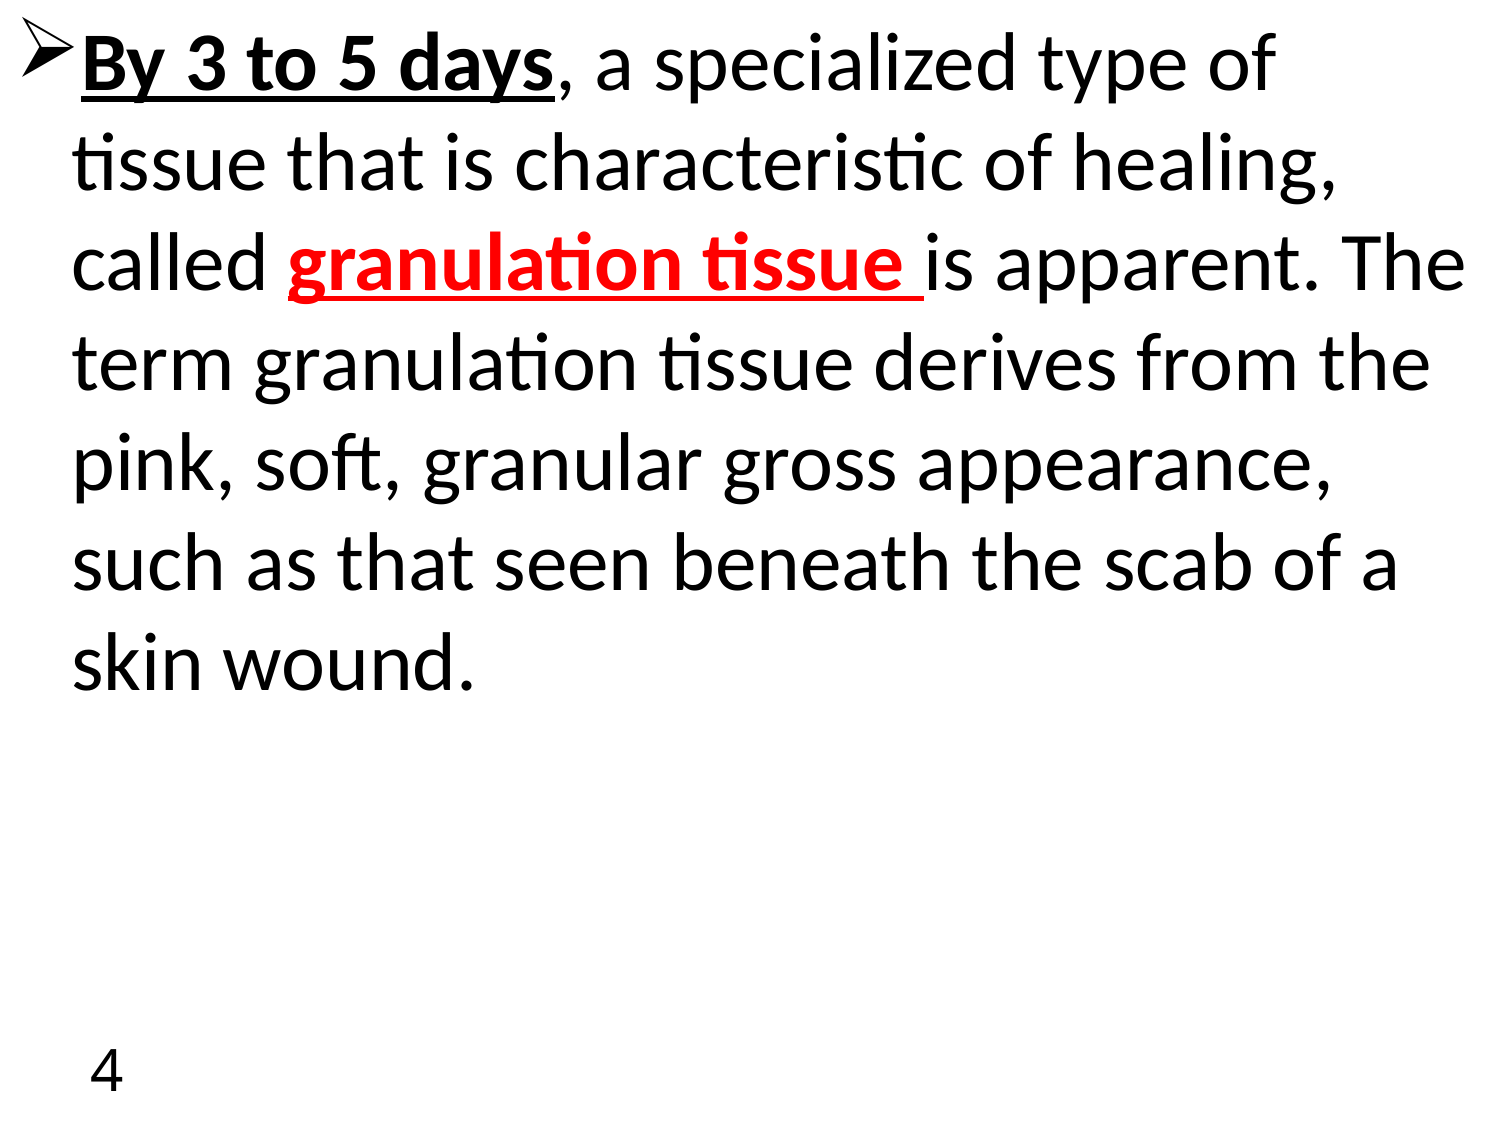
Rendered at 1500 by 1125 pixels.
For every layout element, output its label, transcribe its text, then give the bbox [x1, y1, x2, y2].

list By 3 to 5 days, a specialized type of tissue that is characteristic of healing, called granulation tissue is apparent. The term granulation tissue derives from the pink, soft, granular gross appearance, such as that seen beneath the scab of a skin wound. [0, 0, 1500, 1125]
slide_number 4 [75, 1042, 425, 1103]
